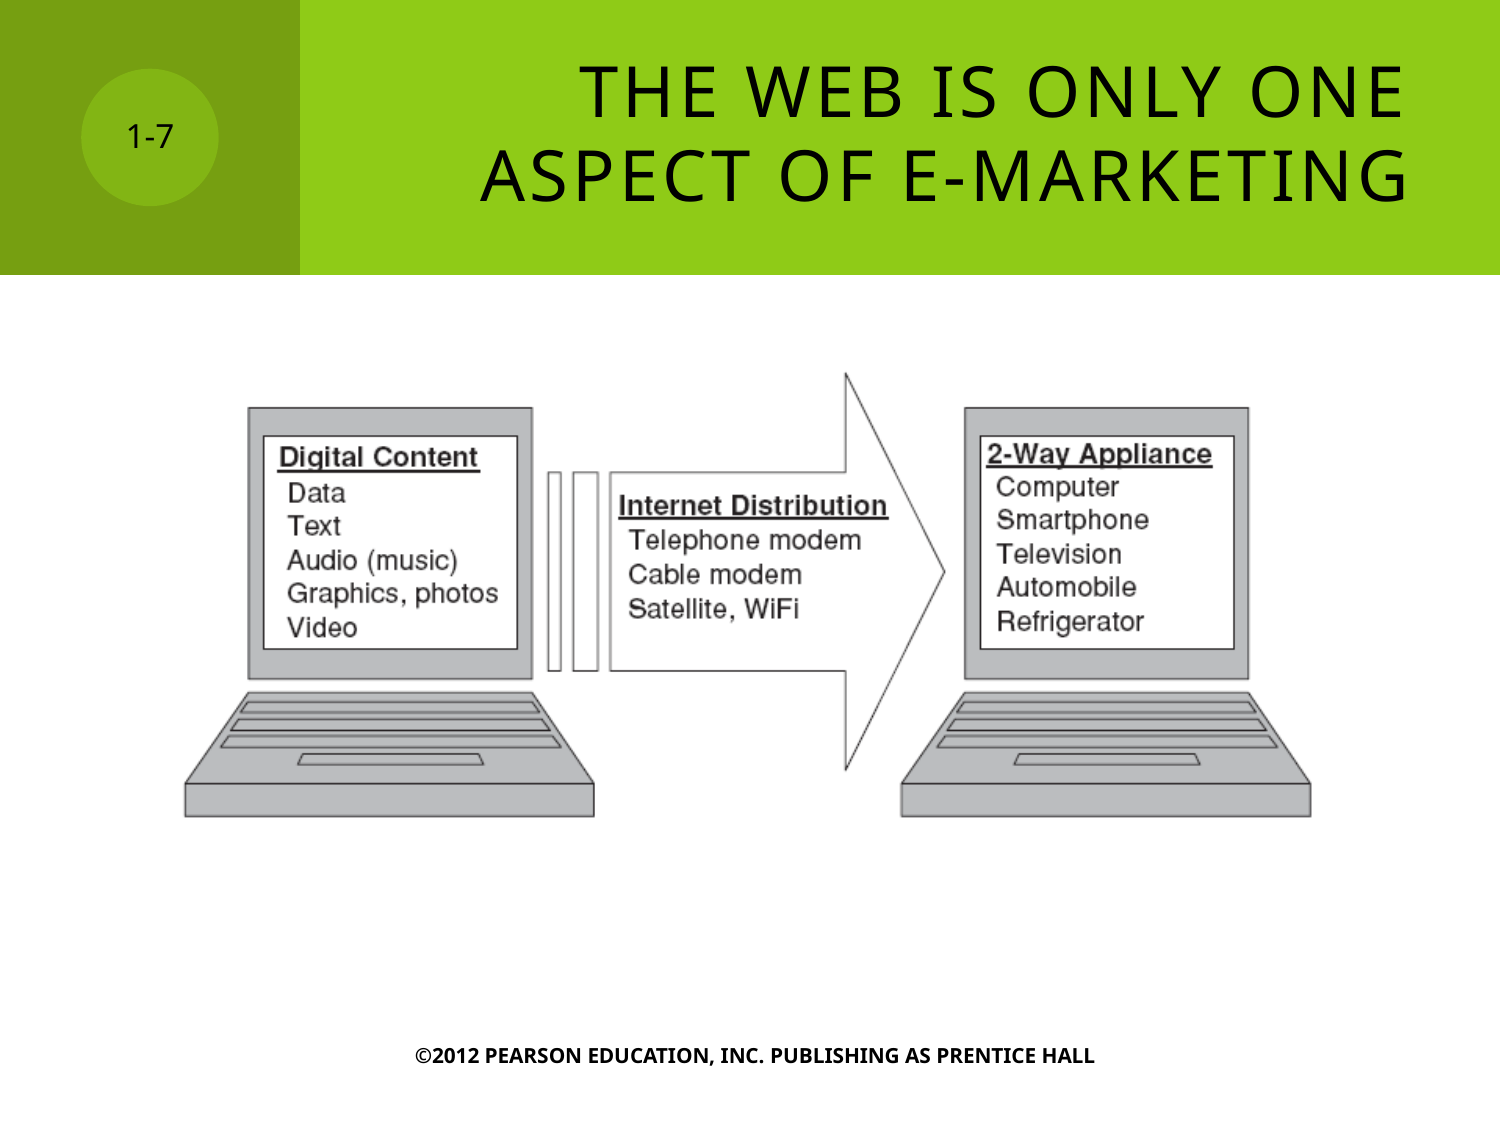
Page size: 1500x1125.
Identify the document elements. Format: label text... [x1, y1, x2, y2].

title The Web Is Only One Aspect of E-Marketing [399, 37, 1425, 225]
text_box [575, 1030, 606, 1092]
slide_number 1-7 [87, 87, 213, 188]
picture [174, 362, 1318, 838]
footer ©2012 PEARSON EDUCATION, INC. PUBLISHING AS PRENTICE HALL [399, 1025, 1425, 1085]
